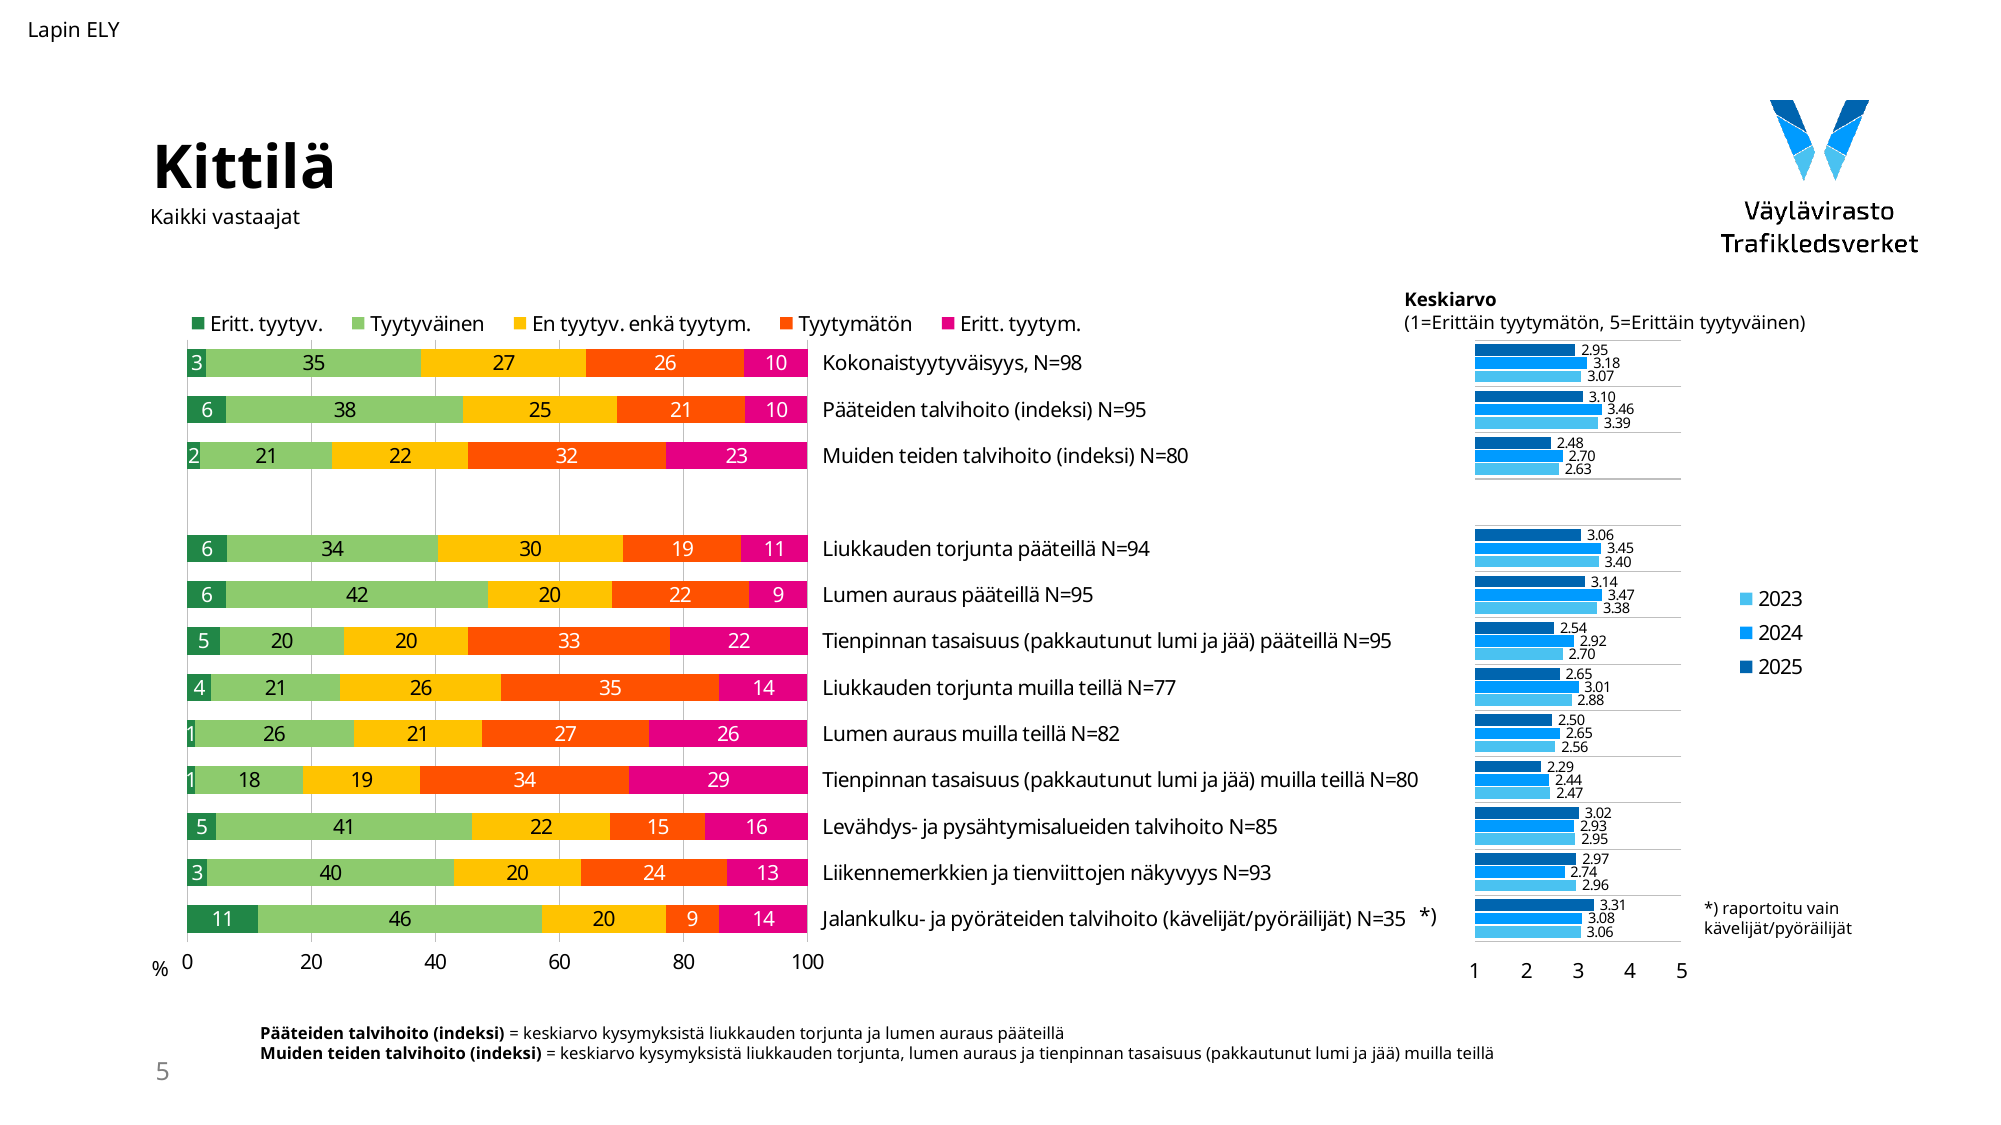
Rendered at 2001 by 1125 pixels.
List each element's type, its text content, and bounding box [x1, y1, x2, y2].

title Kittilä [137, 59, 1555, 278]
text_box % [136, 948, 184, 989]
text_box Kaikki vastaajat [135, 196, 315, 237]
chart [168, 281, 1822, 985]
text_box Keskiarvo (1=Erittäin tyytymätön, 5=Erittäin tyytyväinen) [1389, 280, 1826, 341]
text_box Pääteiden talvihoito (indeksi) = keskiarvo kysymyksistä liukkauden torjunta ja lumen auraus pääteillä Muiden teiden talvihoito (indeksi) = keskiarvo kysymyksistä liukkauden torjunta, lumen auraus ja tienpinnan tasaisuus (pakkautunut lumi ja jää) muilla teillä [245, 1015, 1520, 1094]
picture [1682, 62, 1958, 292]
text_box *) raportoitu vain kävelijät/pyöräilijät [1822, 890, 1868, 945]
text_box Lapin ELY [12, 9, 135, 50]
footer [0, 1042, 675, 1103]
